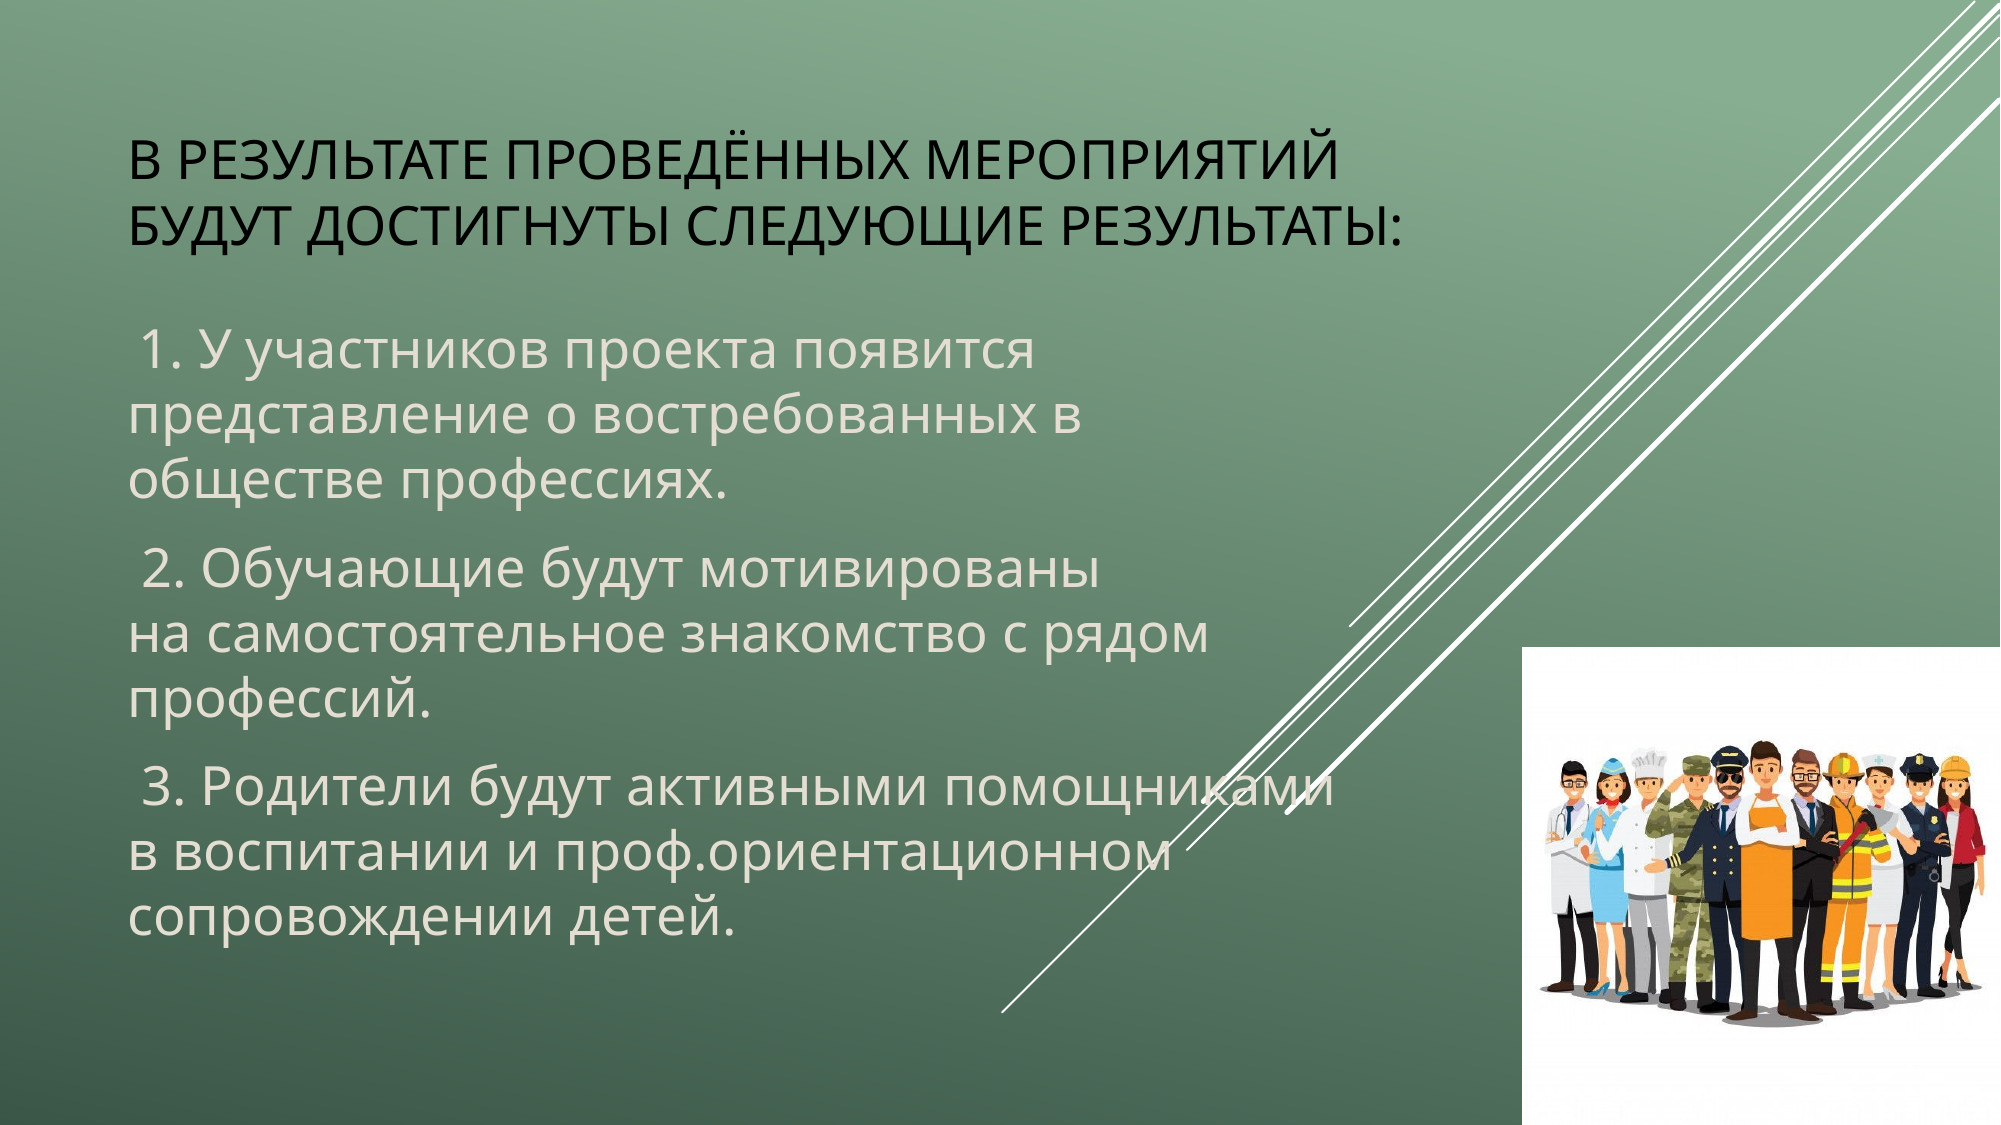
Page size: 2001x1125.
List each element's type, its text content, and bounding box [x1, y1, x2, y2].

title В результате проведённых мероприятий будут достигнуты следующие результаты: [112, 89, 1425, 264]
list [1522, 647, 2000, 1125]
subtitle 1. У участников проекта появится представление о востребованных в обществе профессиях. 2. Обучающие будут мотивированы на самостоятельное знакомство с рядом профессий. 3. Родители будут активными помощниками в воспитании и проф.ориентационном сопровождении детей. [112, 306, 1370, 1040]
